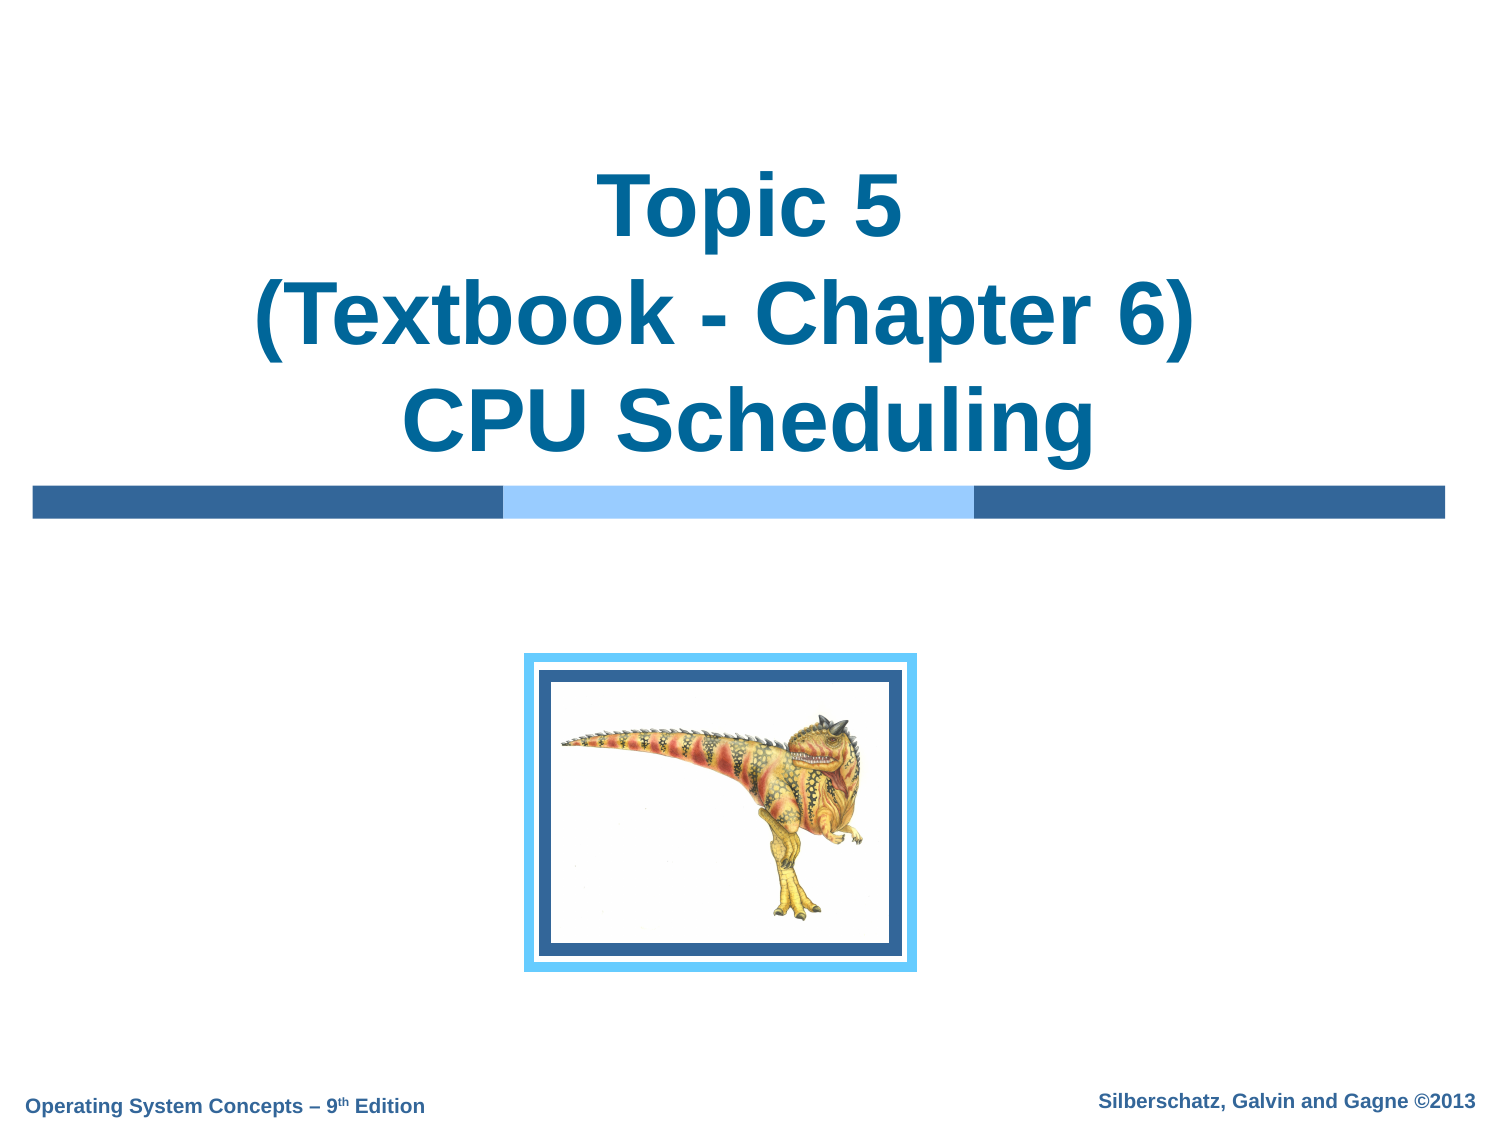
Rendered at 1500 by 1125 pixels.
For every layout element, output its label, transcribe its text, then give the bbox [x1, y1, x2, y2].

picture [551, 682, 889, 943]
title Topic 5 (Textbook - Chapter 6) CPU Scheduling [112, 128, 1388, 478]
